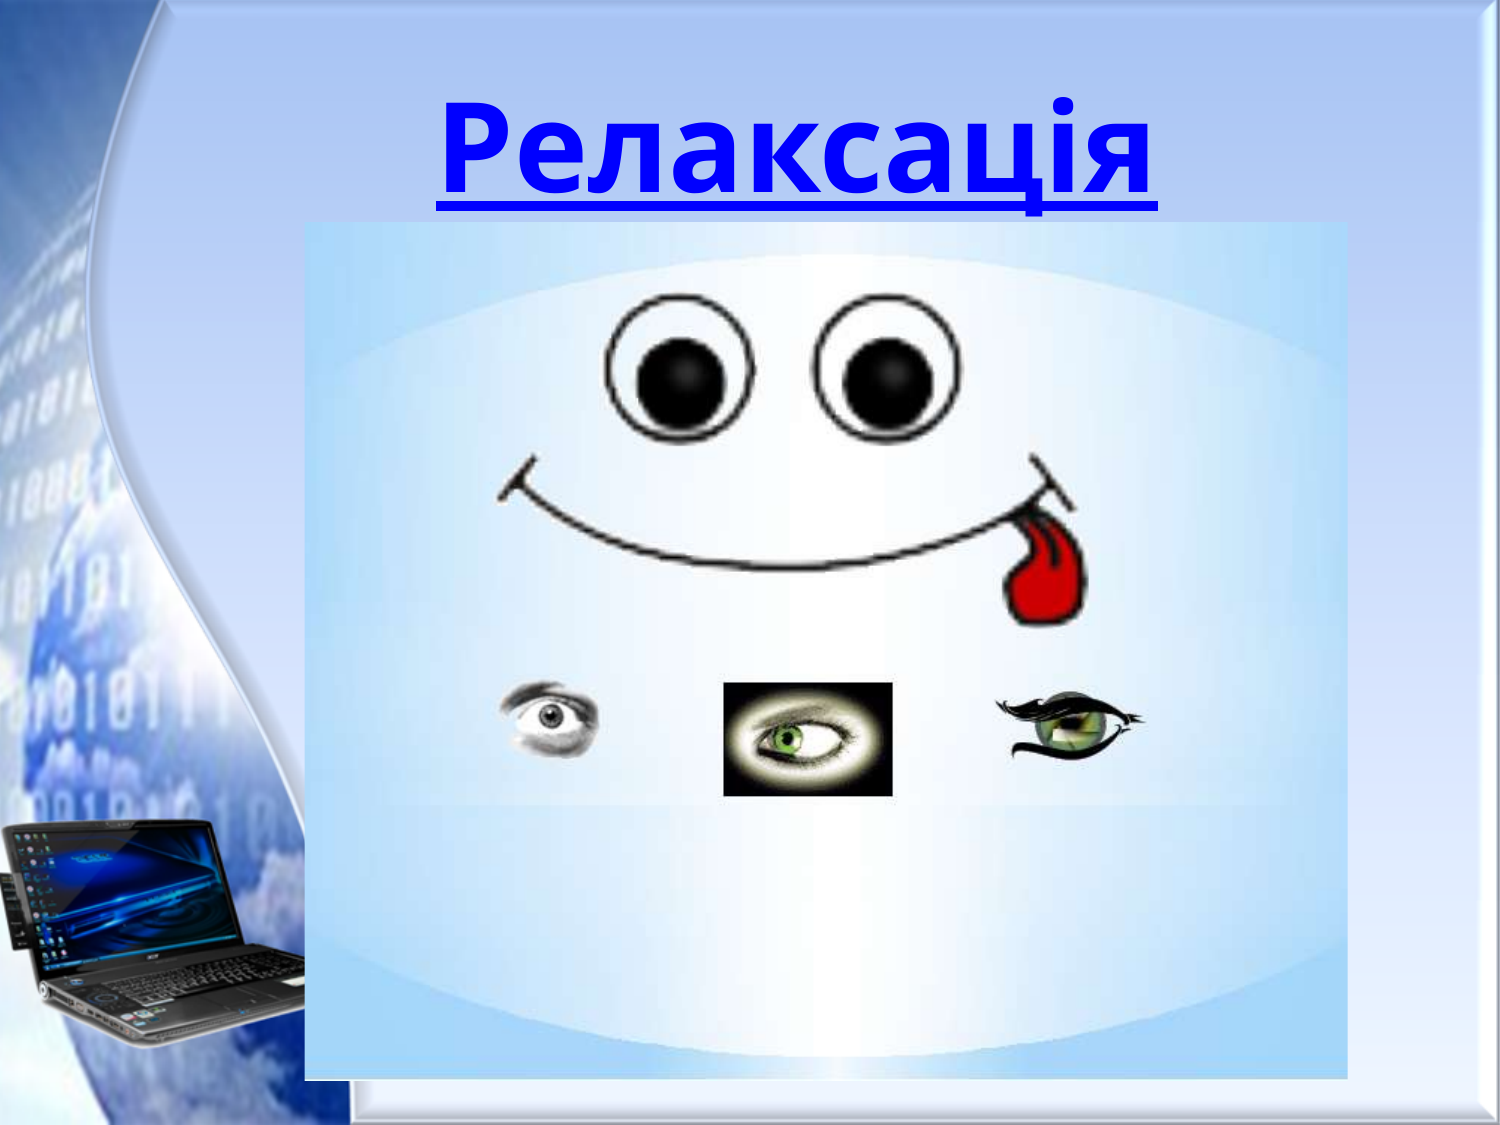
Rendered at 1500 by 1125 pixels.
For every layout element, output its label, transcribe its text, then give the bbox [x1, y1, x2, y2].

title Релаксація [128, 58, 1465, 247]
picture [0, 0, 1500, 1125]
